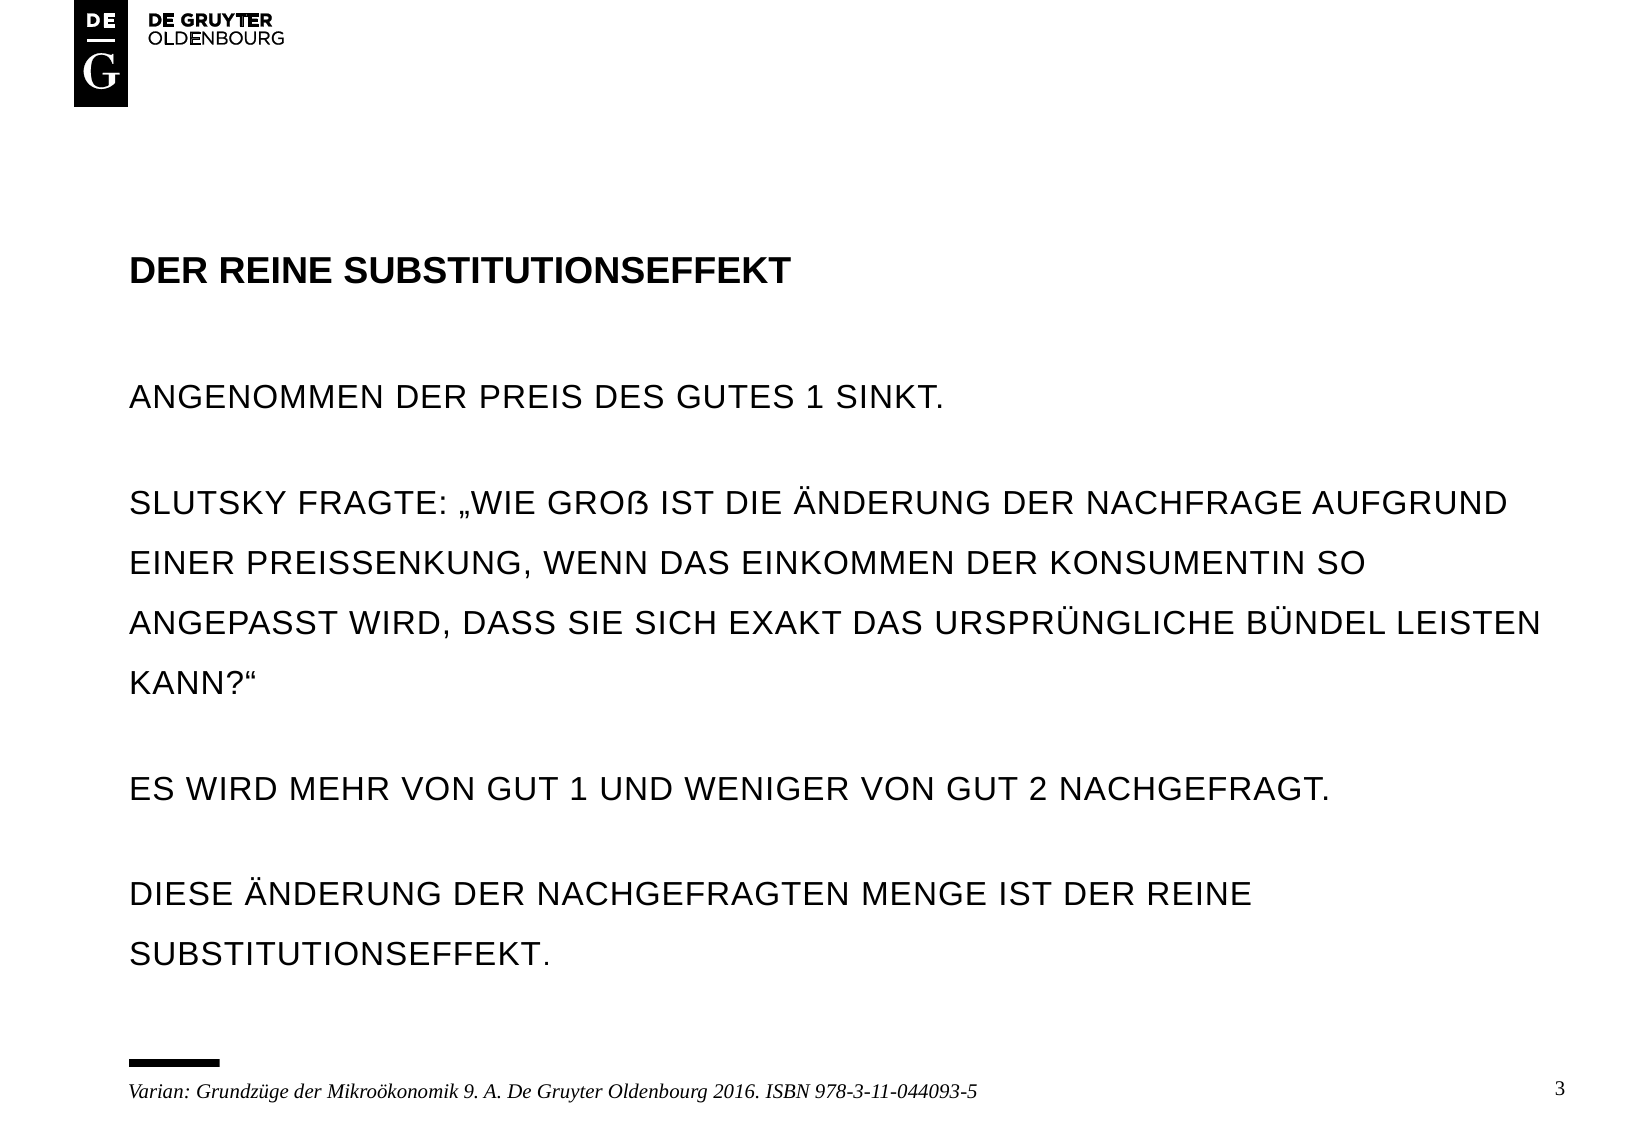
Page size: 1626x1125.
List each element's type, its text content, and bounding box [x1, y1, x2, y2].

title Der reine substitutionseffekt [129, 245, 1556, 328]
list Angenommen der Preis des gutes 1 sinkt. Slutsky fragte: „Wie groß ist die änderung der nachfrage aufgrund einer preissenkung, wenn das einkommen der konsumentin so angepasst wird, dass sie sich exakt das ursprüngliche Bündel leisten kann?“ Es wird mehr von Gut 1 und weniger von Gut 2 nachgefragt. Diese änderung der nachgefragten menge ist der reine substitutionseffekt. [129, 355, 1556, 1018]
slide_number 3 [1554, 1074, 1614, 1104]
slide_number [128, 1077, 1539, 1108]
